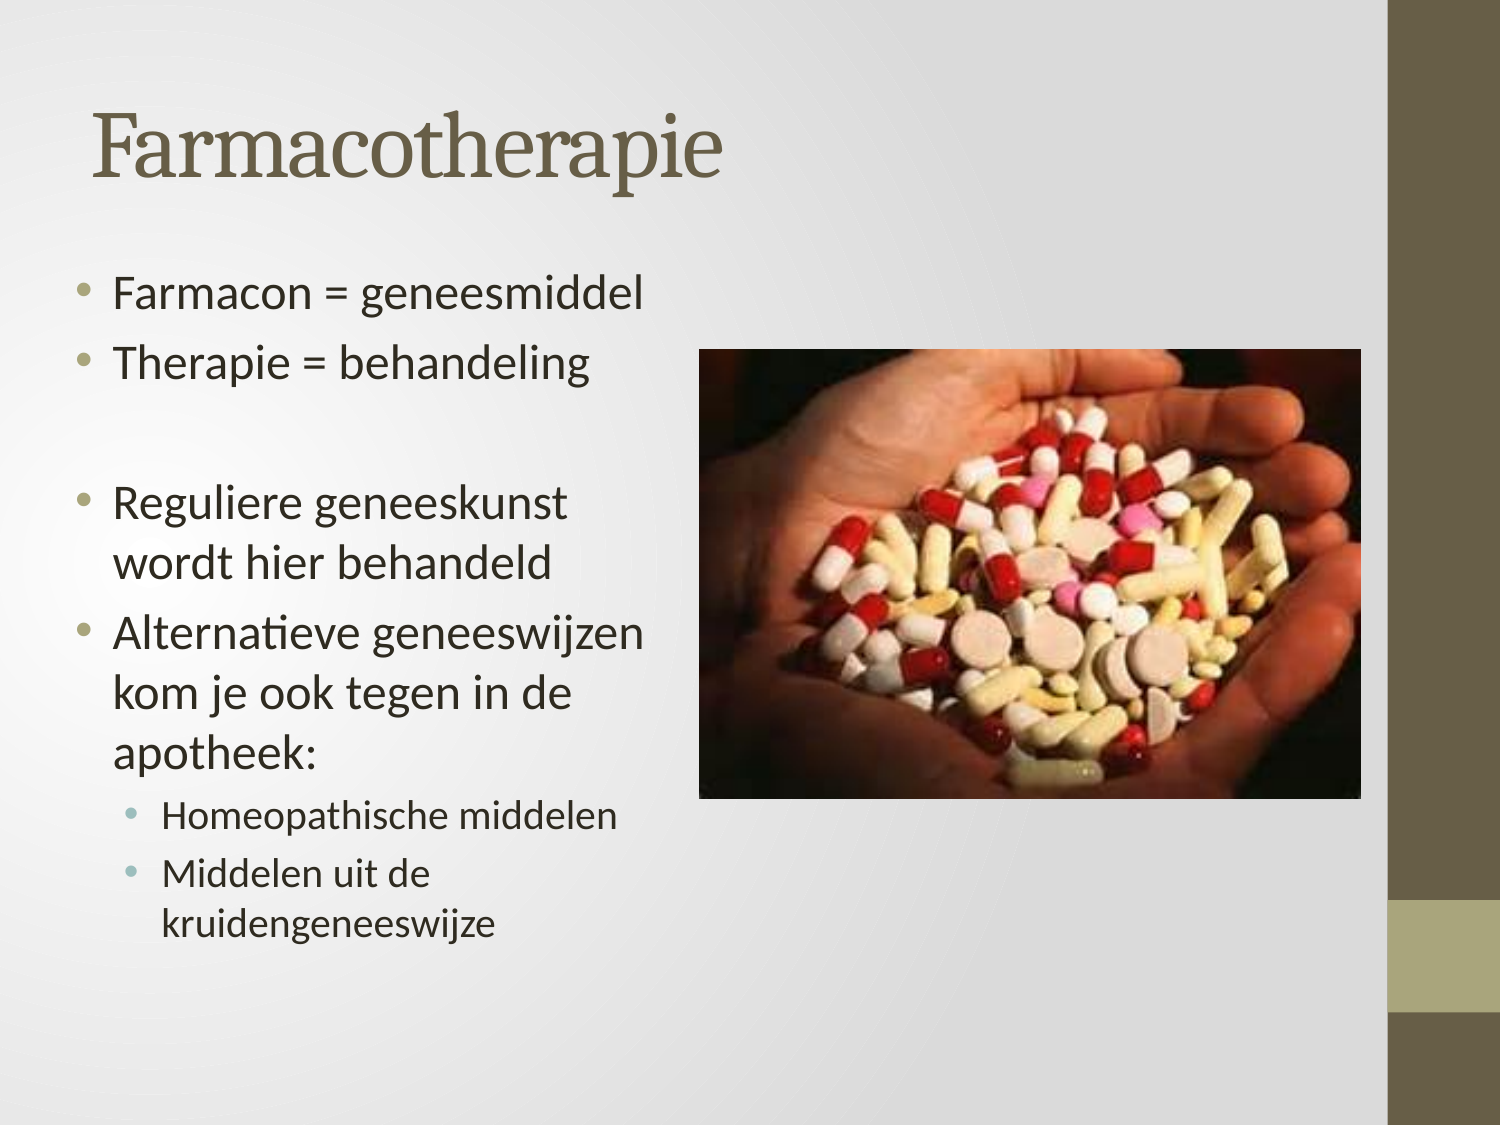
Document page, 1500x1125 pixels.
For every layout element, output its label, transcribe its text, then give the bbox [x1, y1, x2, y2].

title Farmacotherapie [75, 45, 1325, 233]
list Farmacon = geneesmiddel Therapie = behandeling Reguliere geneeskunst wordt hier behandeld Alternatieve geneeswijzen kom je ook tegen in de apotheek: Homeopathische middelen Middelen uit de kruidengeneeswijze [41, 251, 675, 1005]
picture [699, 349, 1362, 800]
